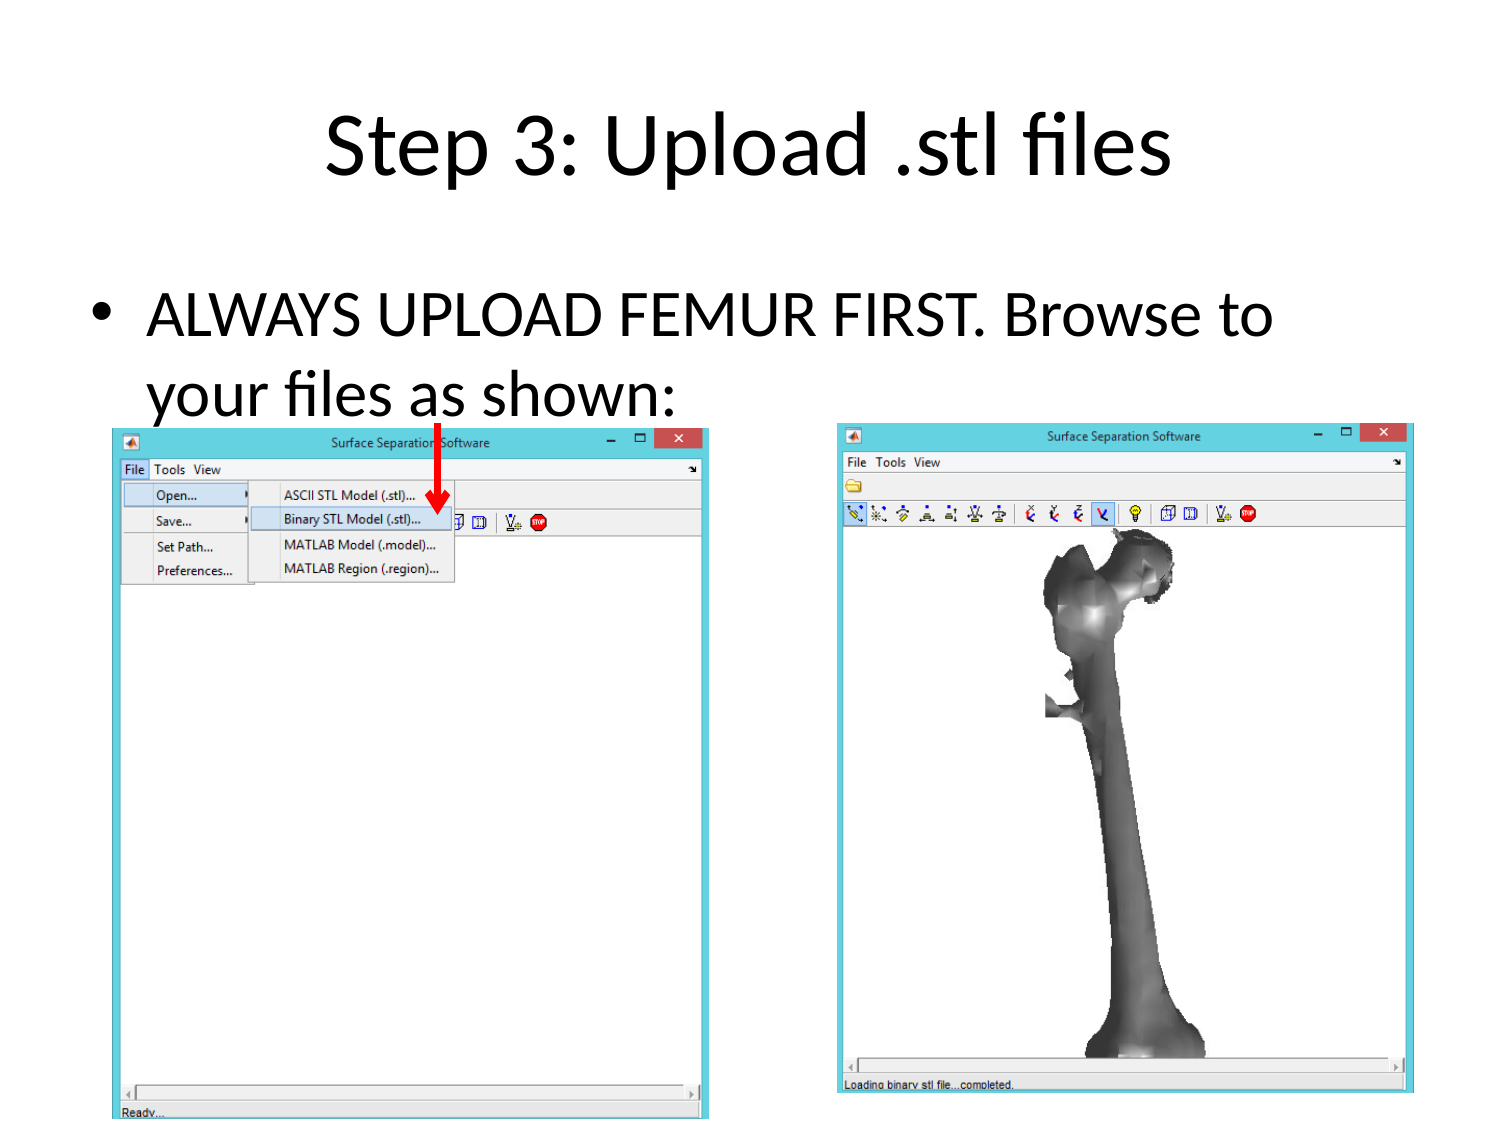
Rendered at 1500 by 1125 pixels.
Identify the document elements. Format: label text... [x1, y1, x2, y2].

picture [112, 428, 709, 1120]
title Step 3: Upload .stl files [75, 45, 1425, 233]
picture [837, 423, 1414, 1093]
list ALWAYS UPLOAD FEMUR FIRST. Browse to your files as shown: [75, 262, 1425, 1005]
